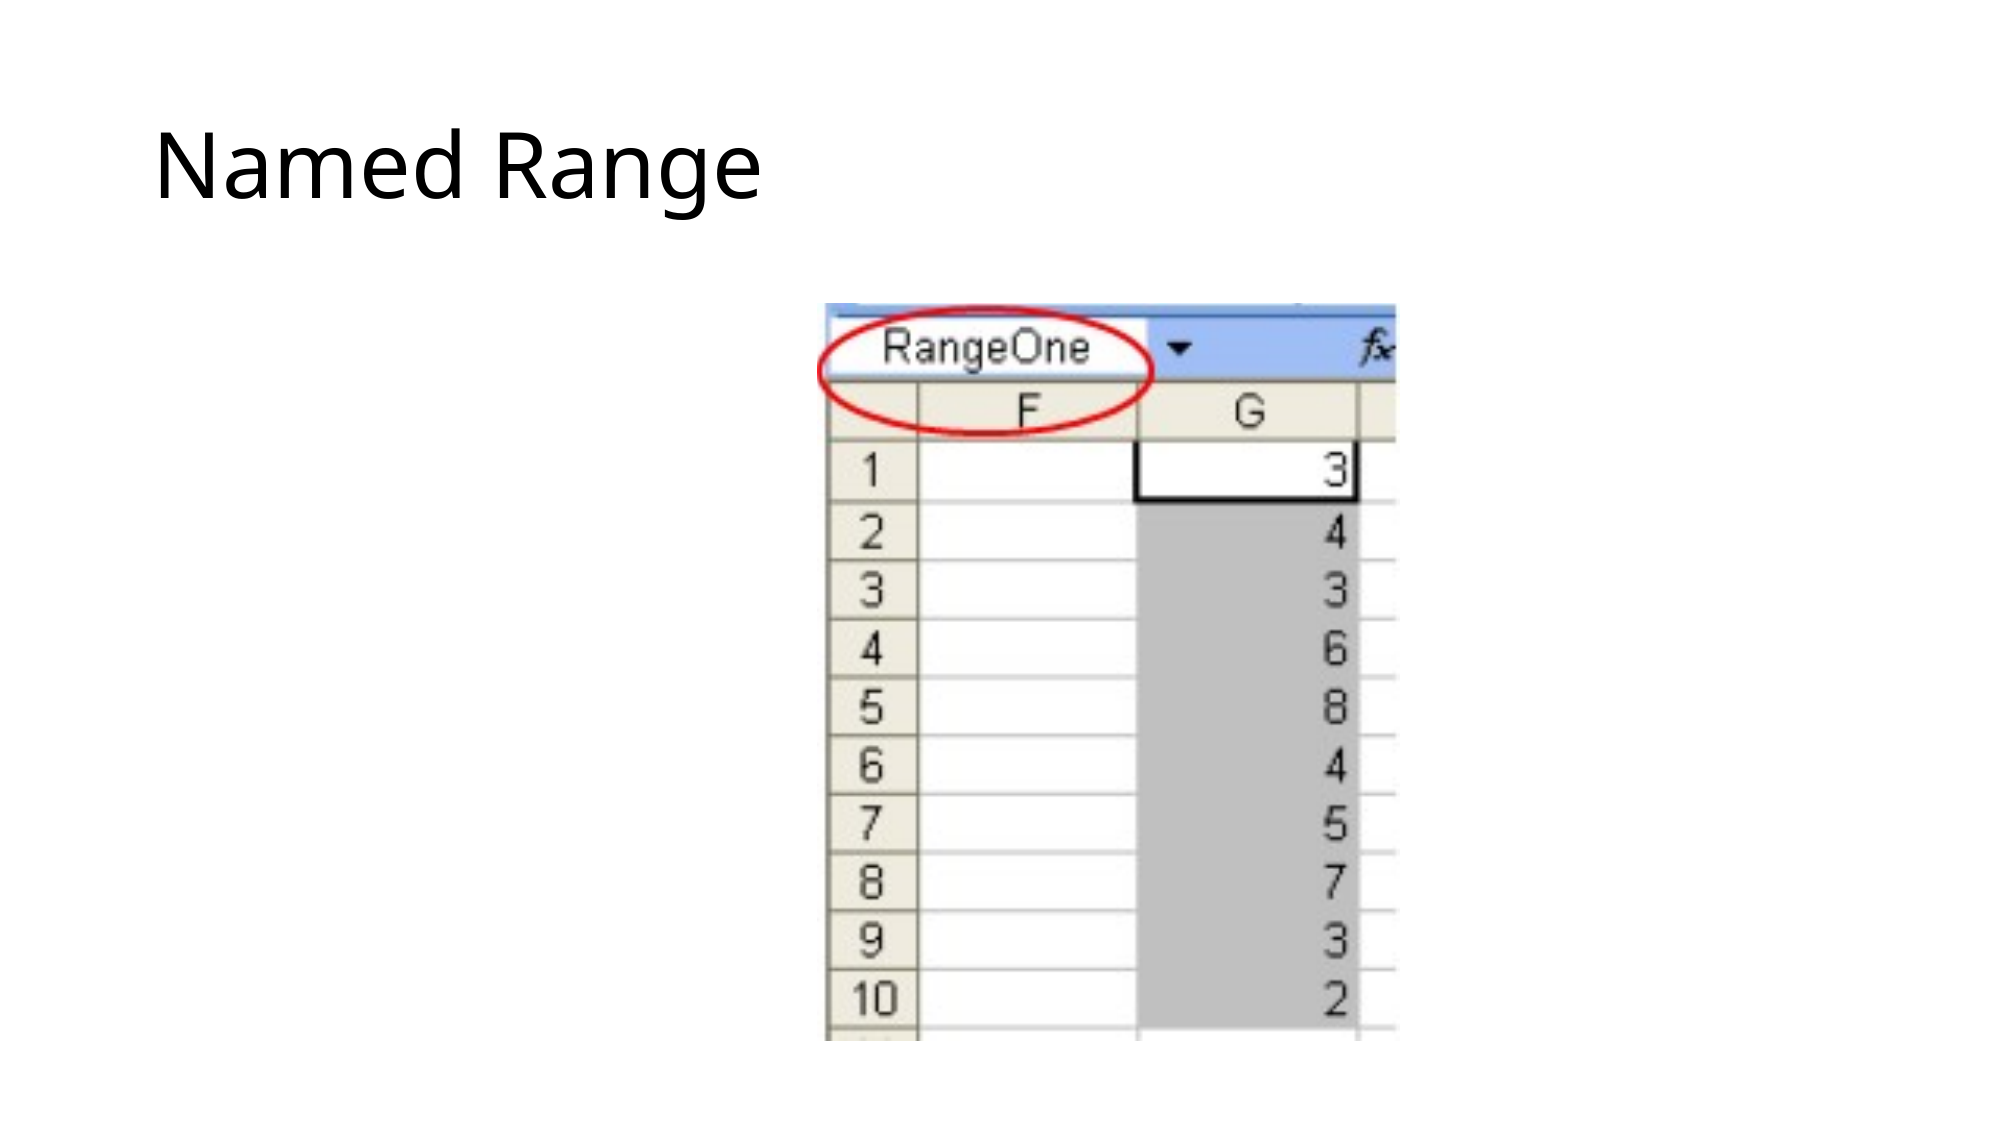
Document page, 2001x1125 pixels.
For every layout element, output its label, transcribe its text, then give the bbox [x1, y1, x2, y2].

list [817, 303, 1400, 1041]
title Named Range [137, 59, 1863, 278]
